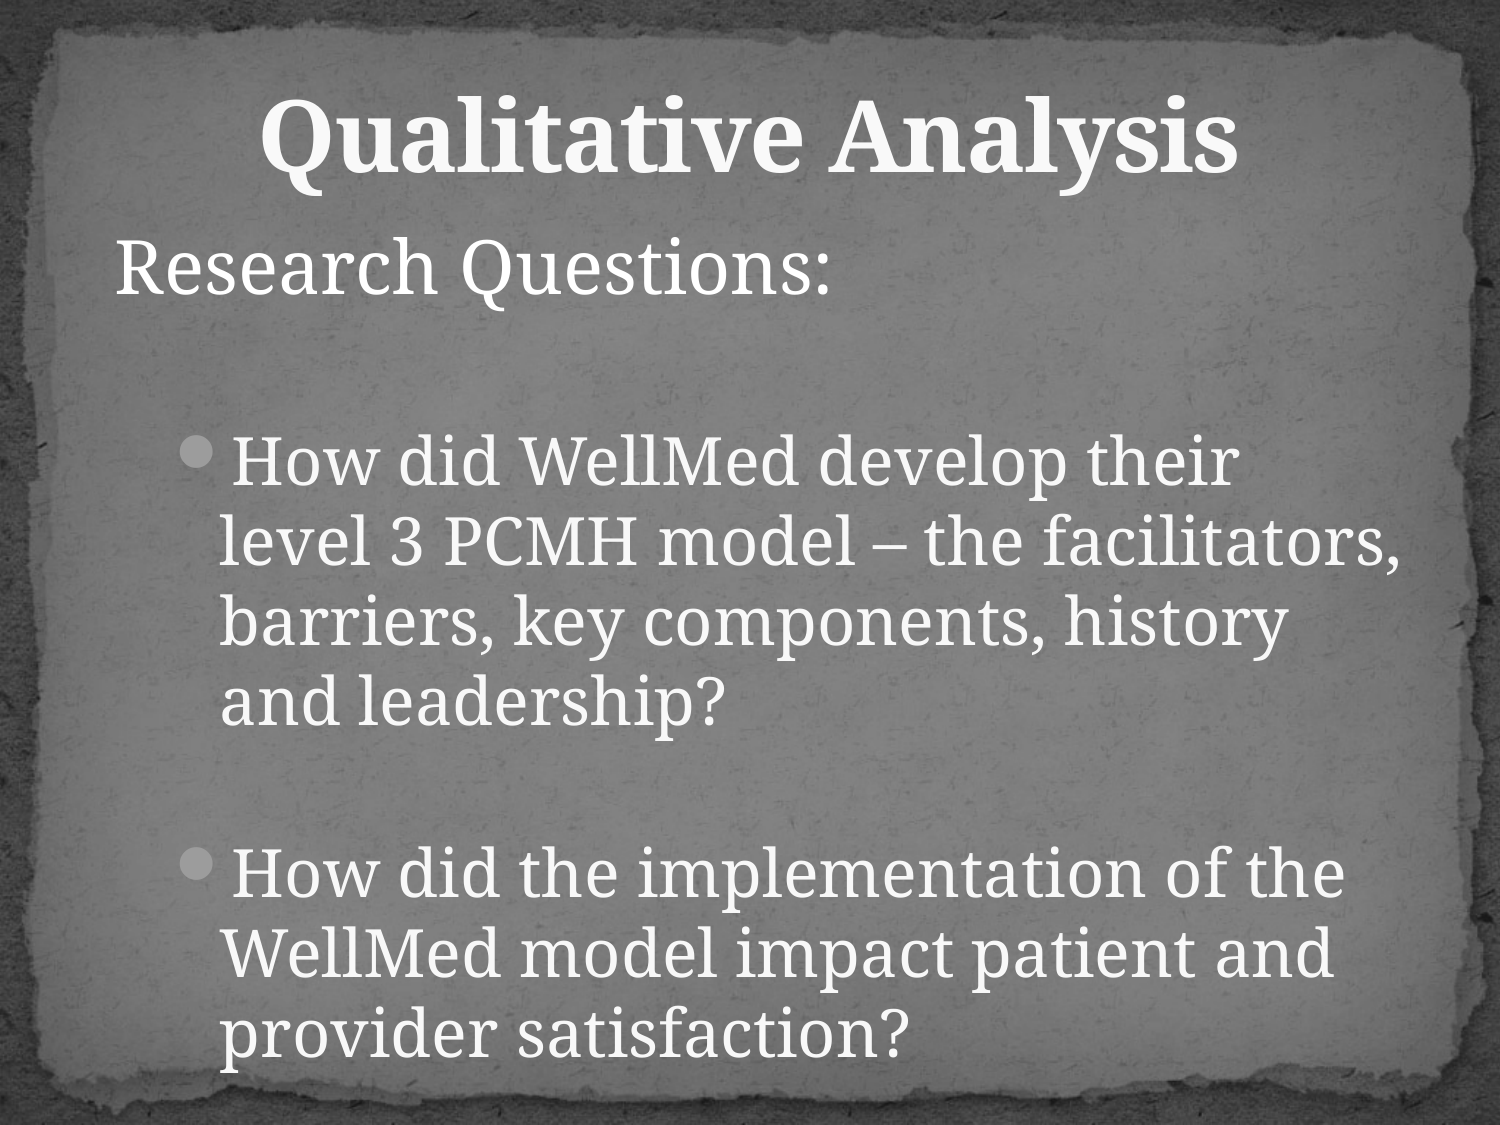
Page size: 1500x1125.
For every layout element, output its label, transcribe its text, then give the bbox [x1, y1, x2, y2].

title Qualitative Analysis [74, 62, 1425, 200]
list Research Questions: How did WellMed develop their level 3 PCMH model – the facilitators, barriers, key components, history and leadership? How did the implementation of the WellMed model impact patient and provider satisfaction? [99, 212, 1426, 963]
